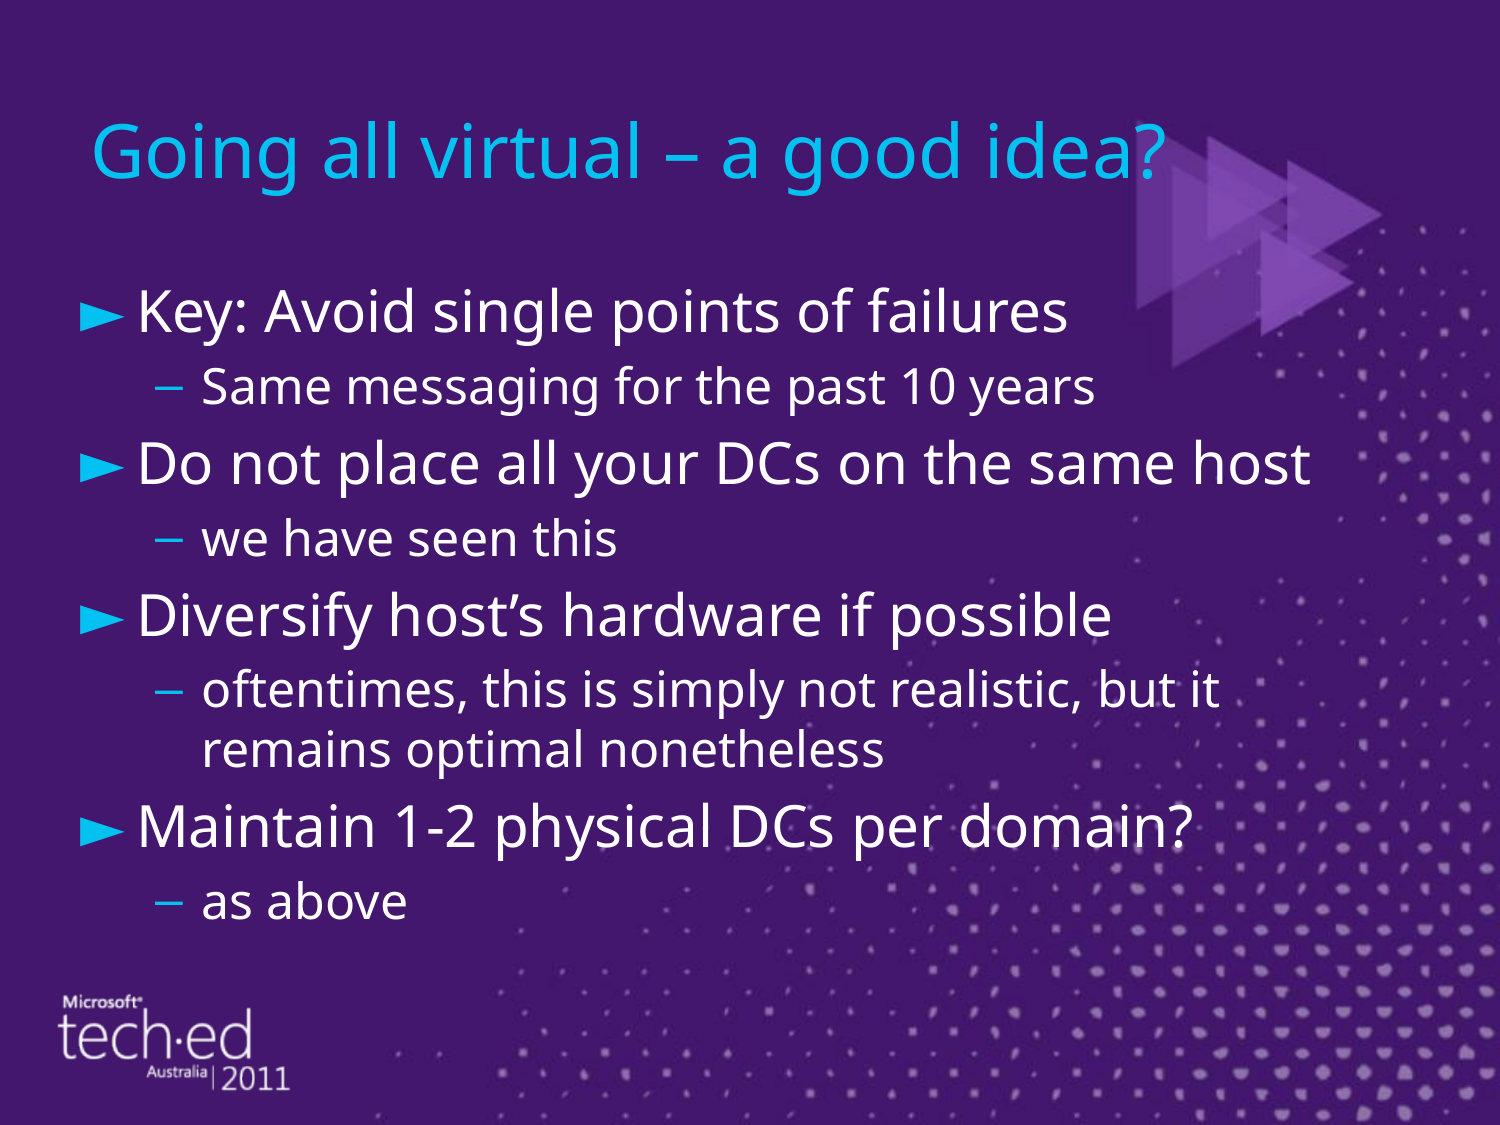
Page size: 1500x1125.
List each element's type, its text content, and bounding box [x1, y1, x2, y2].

picture [0, 0, 1500, 1125]
title Going all virtual – a good idea? [75, 54, 1425, 243]
list Key: Avoid single points of failures Same messaging for the past 10 years Do not place all your DCs on the same host we have seen this Diversify host’s hardware if possible oftentimes, this is simply not realistic, but it remains optimal nonetheless Maintain 1-2 physical DCs per domain? as above [64, 267, 1437, 596]
